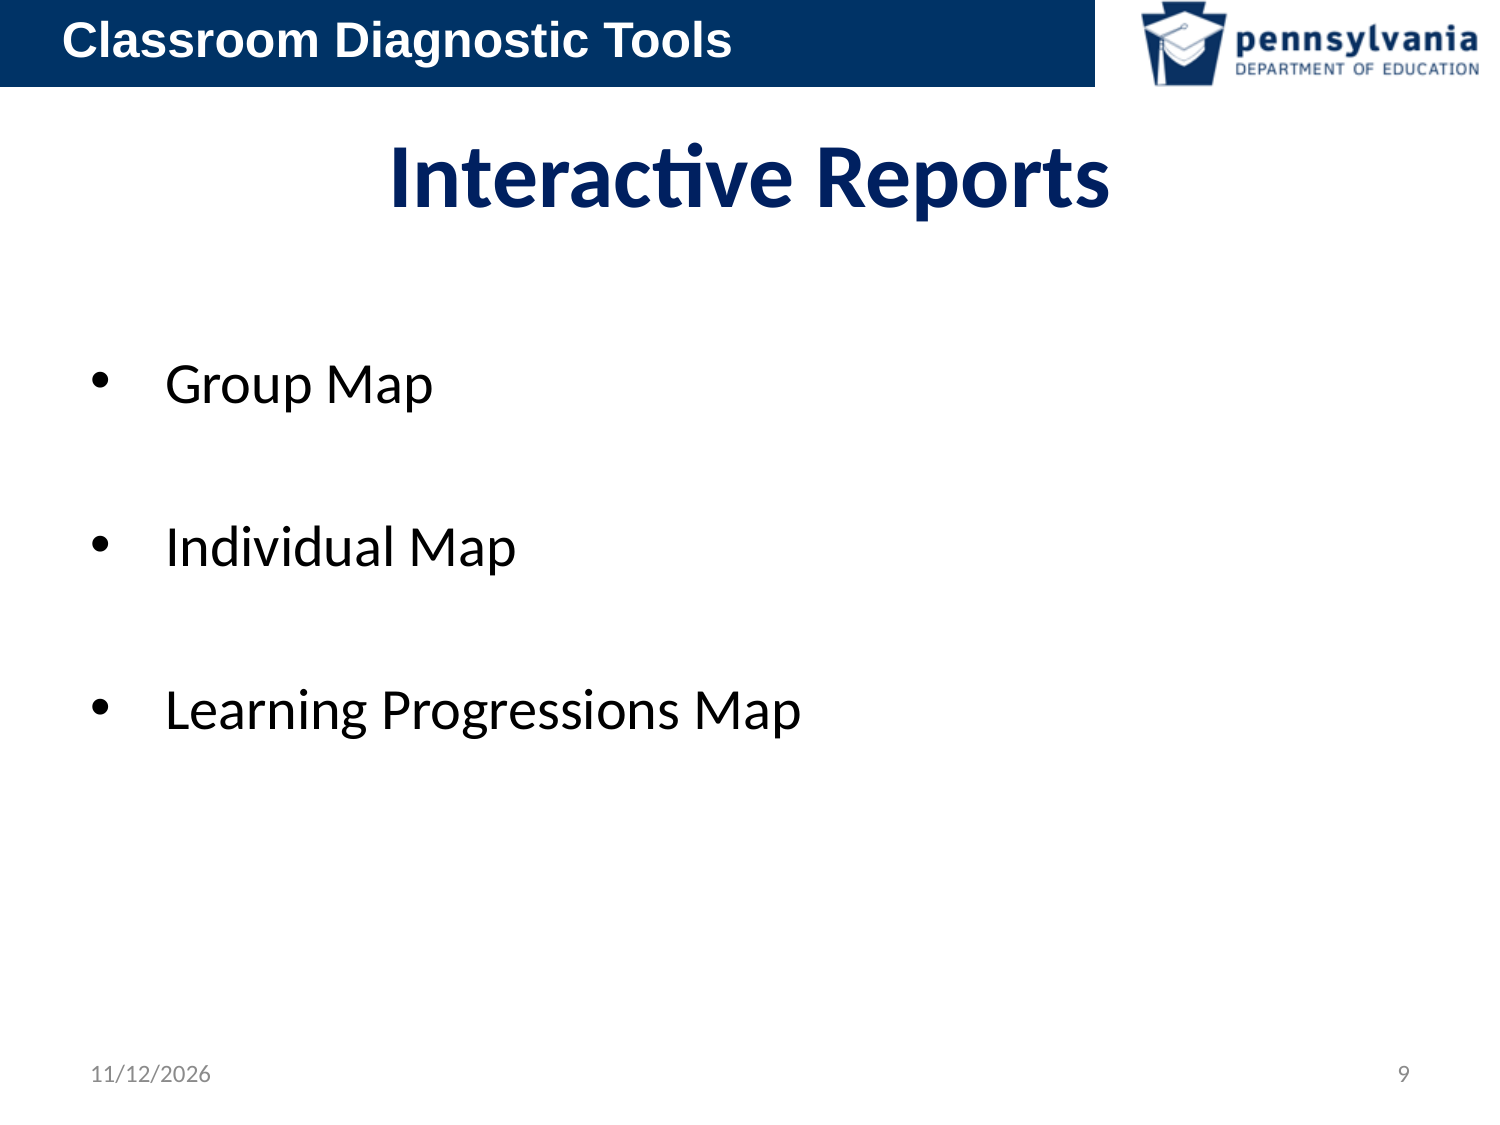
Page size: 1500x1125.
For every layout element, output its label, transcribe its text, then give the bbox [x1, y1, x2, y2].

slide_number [75, 1042, 425, 1103]
list Group Map Individual Map Learning Progressions Map [75, 337, 1425, 1005]
picture [1134, 0, 1485, 90]
title Interactive Reports [75, 77, 1425, 265]
slide_number 9 [1074, 1042, 1425, 1103]
